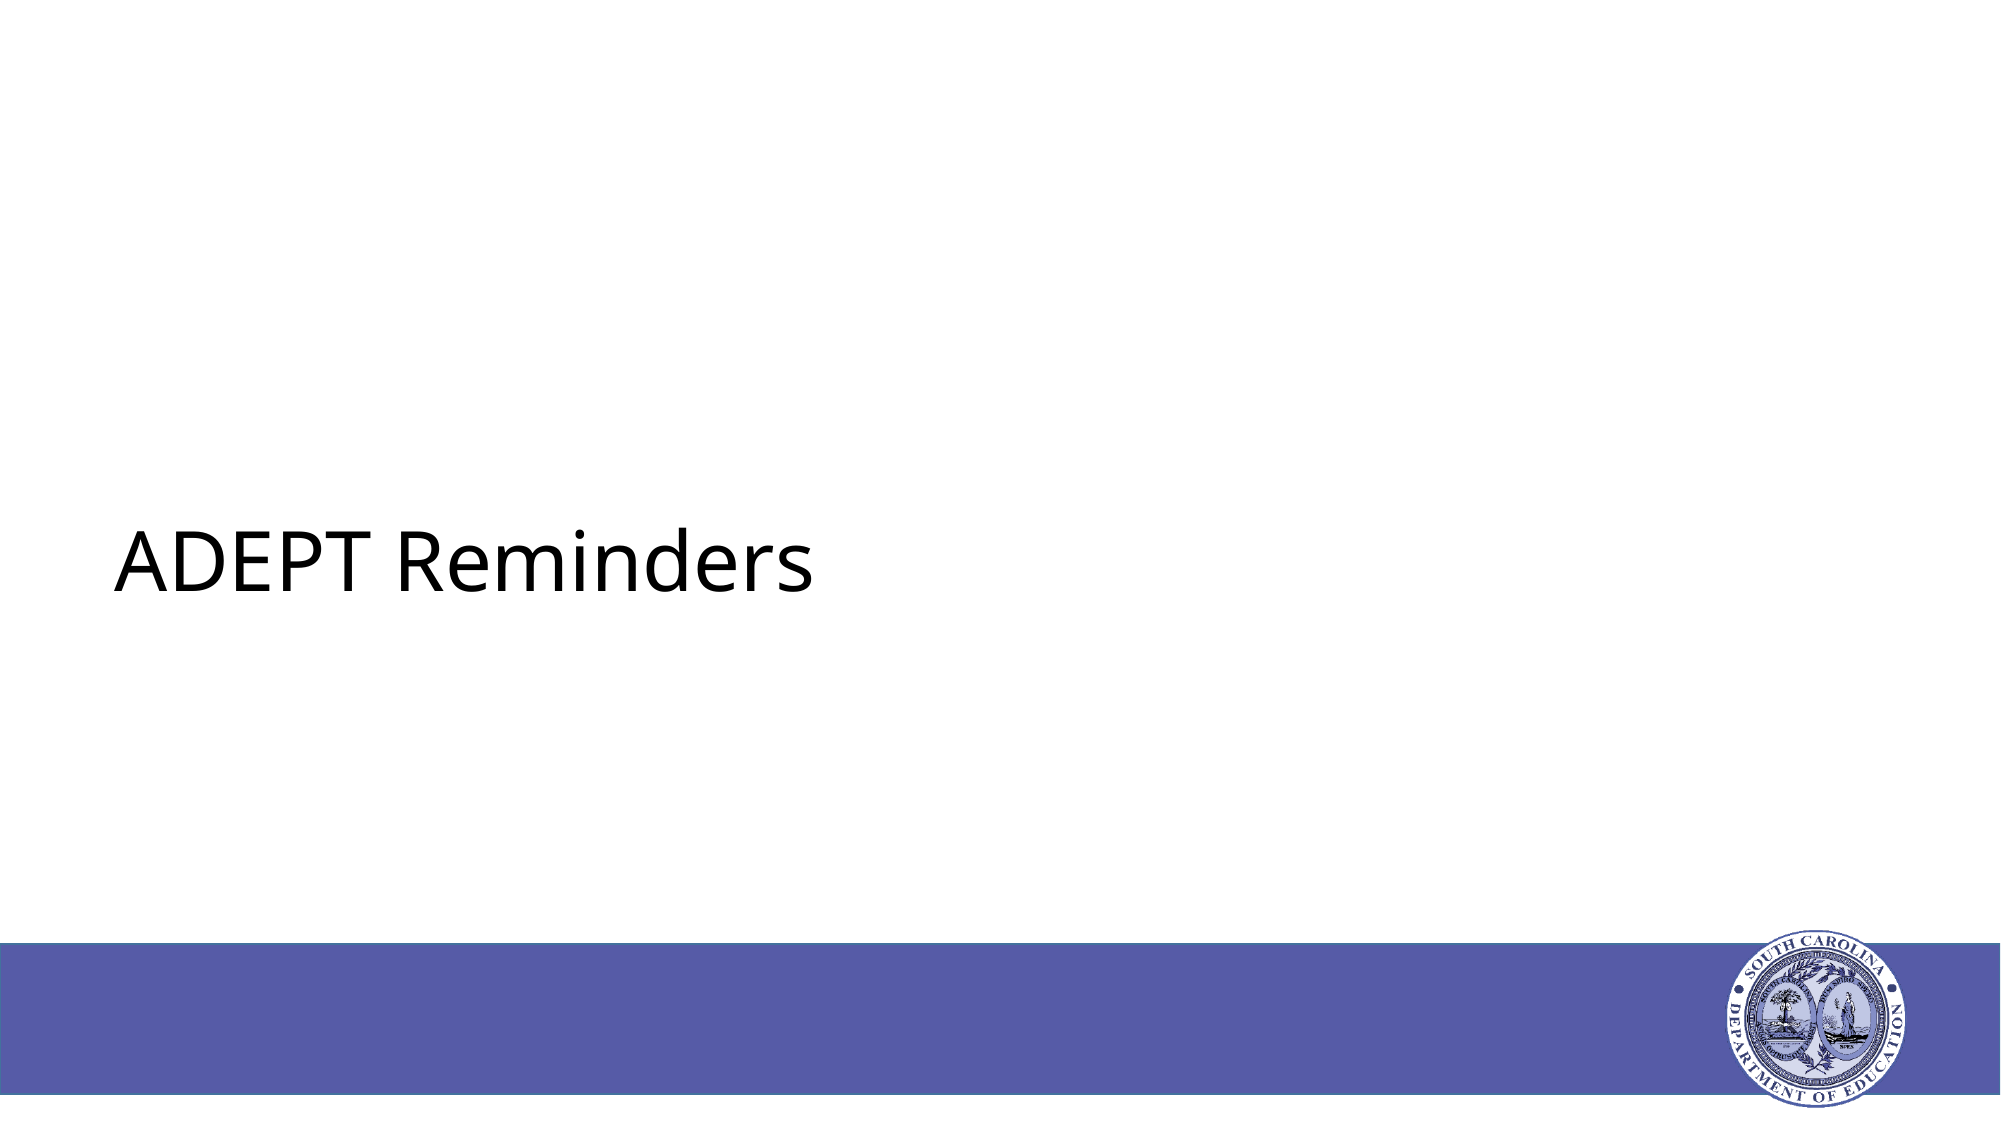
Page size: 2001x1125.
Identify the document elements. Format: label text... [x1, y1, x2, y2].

picture [1723, 928, 1907, 1109]
title ADEPT Reminders [99, 148, 1900, 617]
